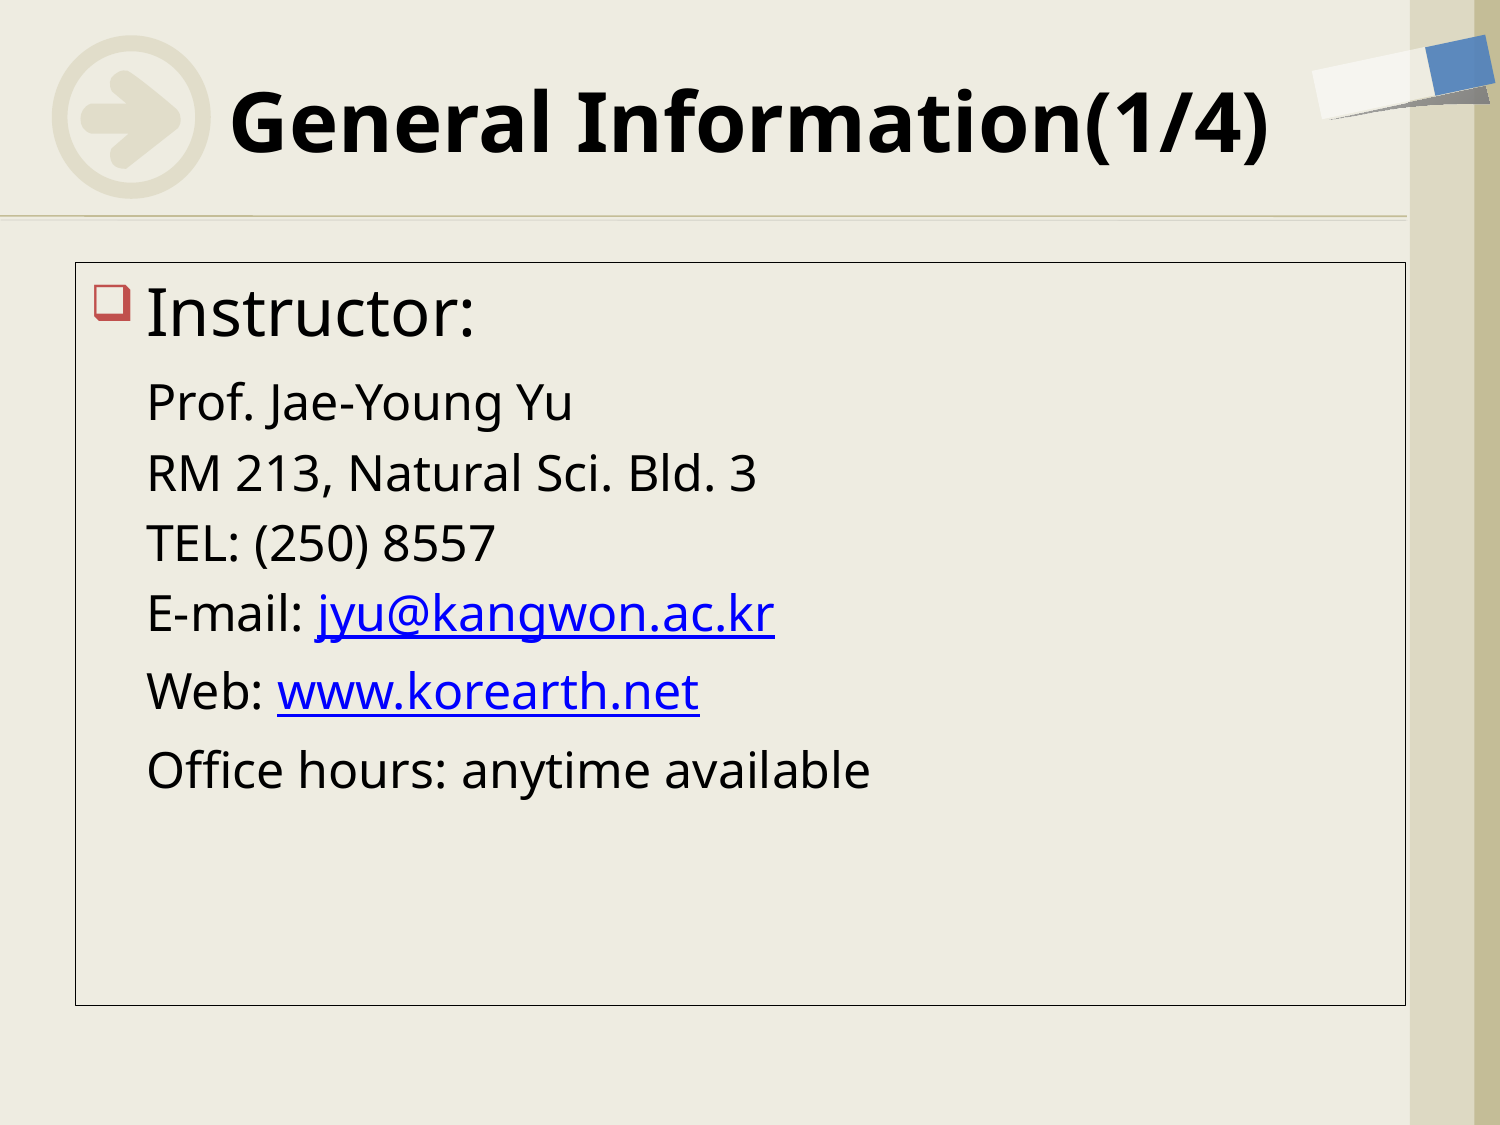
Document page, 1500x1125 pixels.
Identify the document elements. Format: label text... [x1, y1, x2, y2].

list Instructor: Prof. Jae-Young Yu RM 213, Natural Sci. Bld. 3 TEL: (250) 8557 E-mail: jyu@kangwon.ac.kr Web: www.korearth.net Office hours: anytime available [75, 262, 1406, 1005]
title General Information(1/4) [75, 24, 1425, 213]
